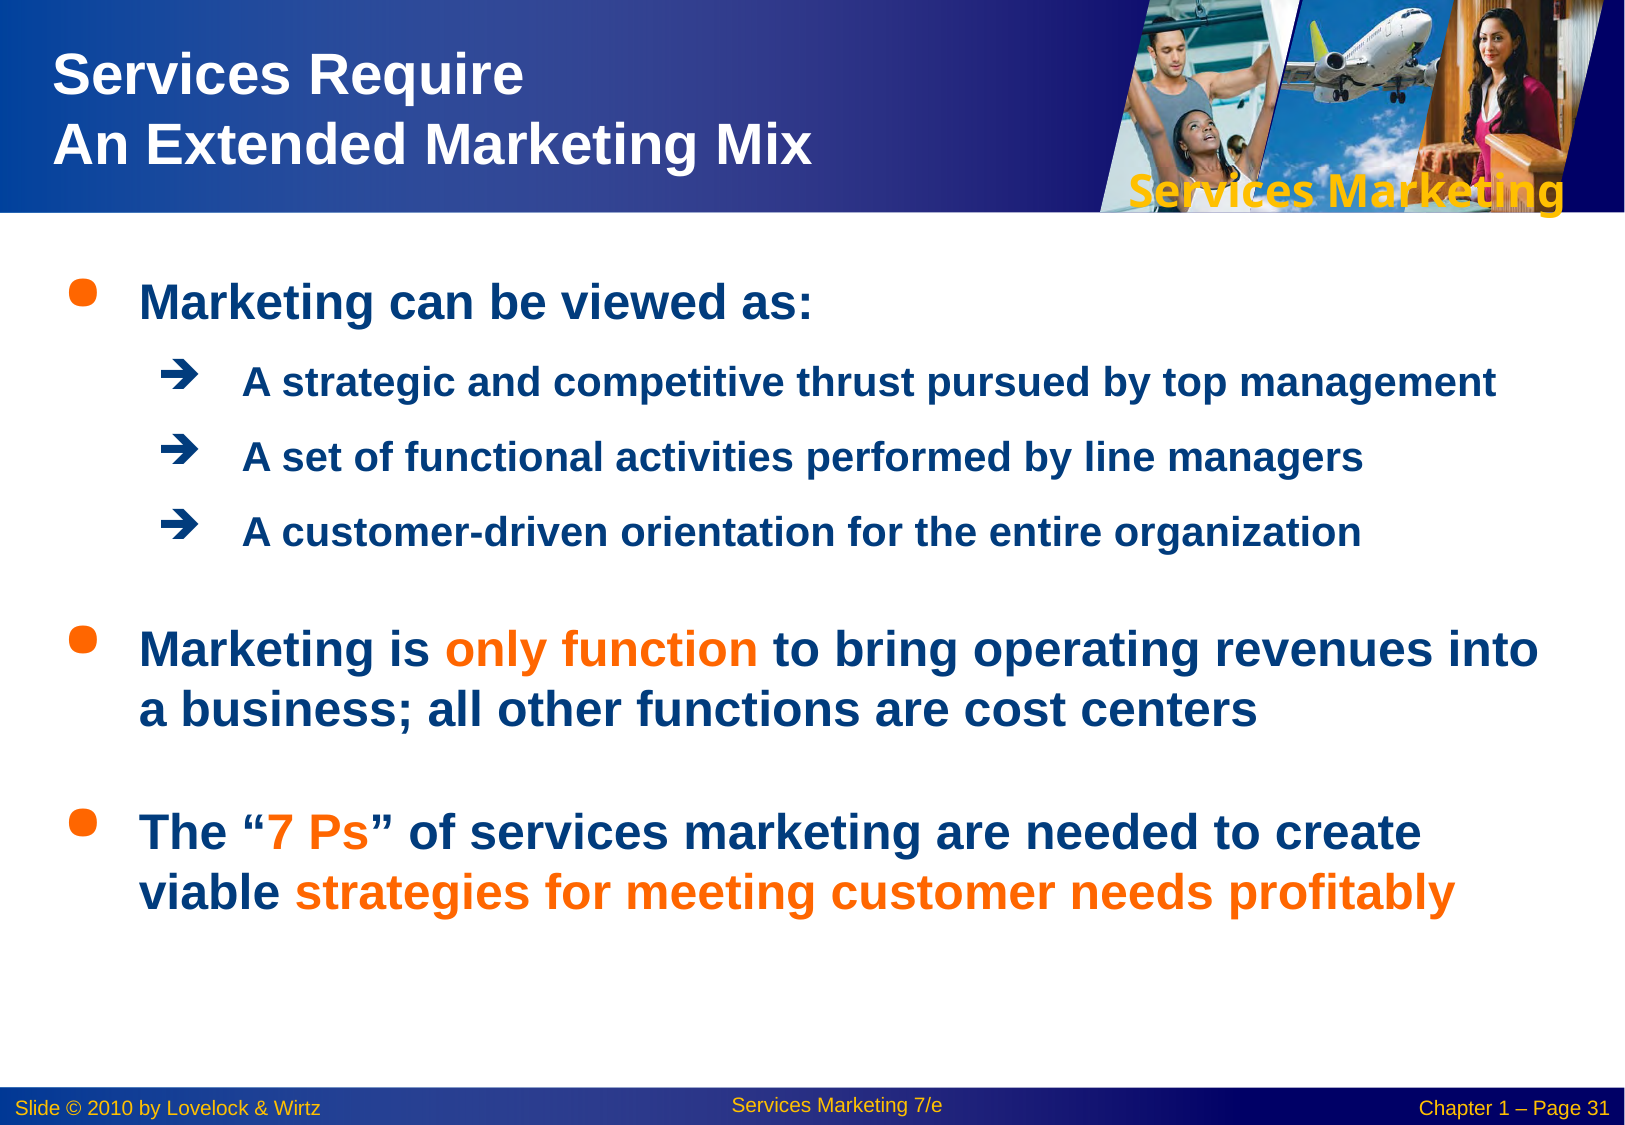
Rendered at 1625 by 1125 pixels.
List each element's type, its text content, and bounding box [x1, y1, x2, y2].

picture [1546, 187, 1556, 202]
title Services Require An Extended Marketing Mix [36, 37, 1088, 176]
picture [1100, 0, 1604, 213]
picture [1162, 186, 1172, 192]
list Marketing can be viewed as: A strategic and competitive thrust pursued by top management A set of functional activities performed by line managers A customer-driven orientation for the entire organization Marketing is only function to bring operating revenues into a business; all other functions are cost centers The “7 Ps” of services marketing are needed to create viable strategies for meeting customer needs profitably [49, 261, 1588, 1051]
